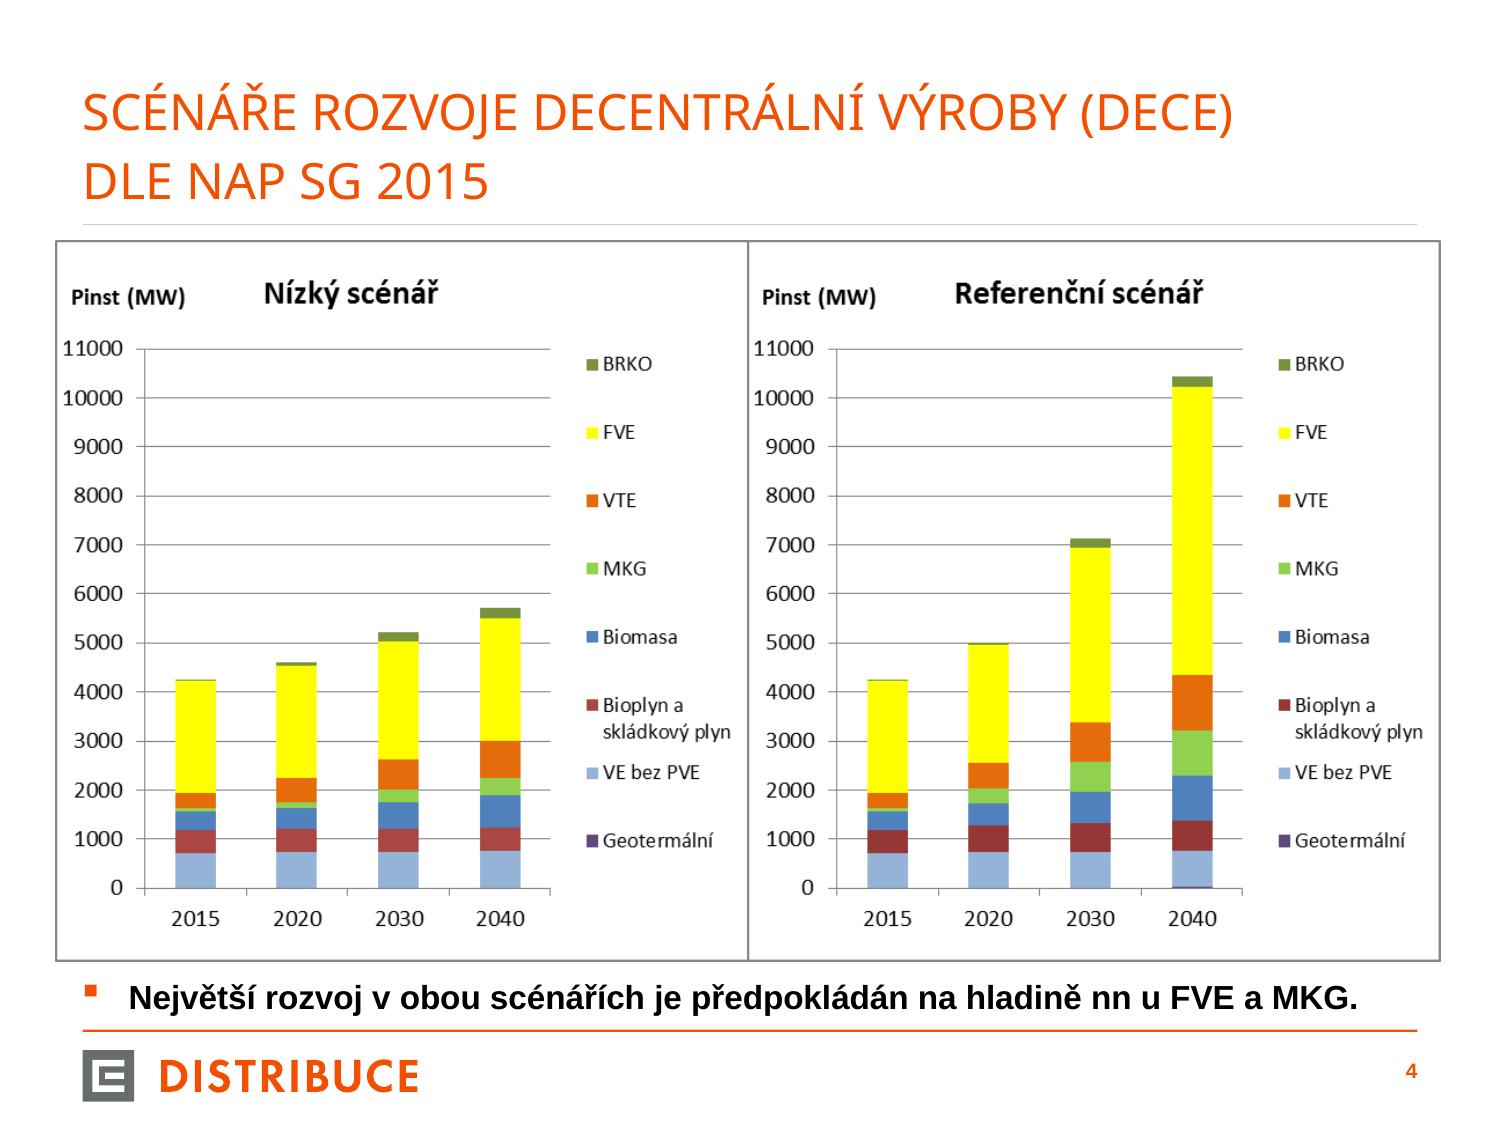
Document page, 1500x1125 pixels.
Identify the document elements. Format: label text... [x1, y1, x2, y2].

title Scénáře rozvoje decentrální výroby (DECE) dle NAP SG 2015 [82, 71, 1418, 211]
text_box Největší rozvoj v obou scénářích je předpokládán na hladině nn u FVE a MKG. [81, 971, 1433, 1003]
picture [55, 240, 1441, 963]
slide_number 3 [1366, 1044, 1418, 1097]
